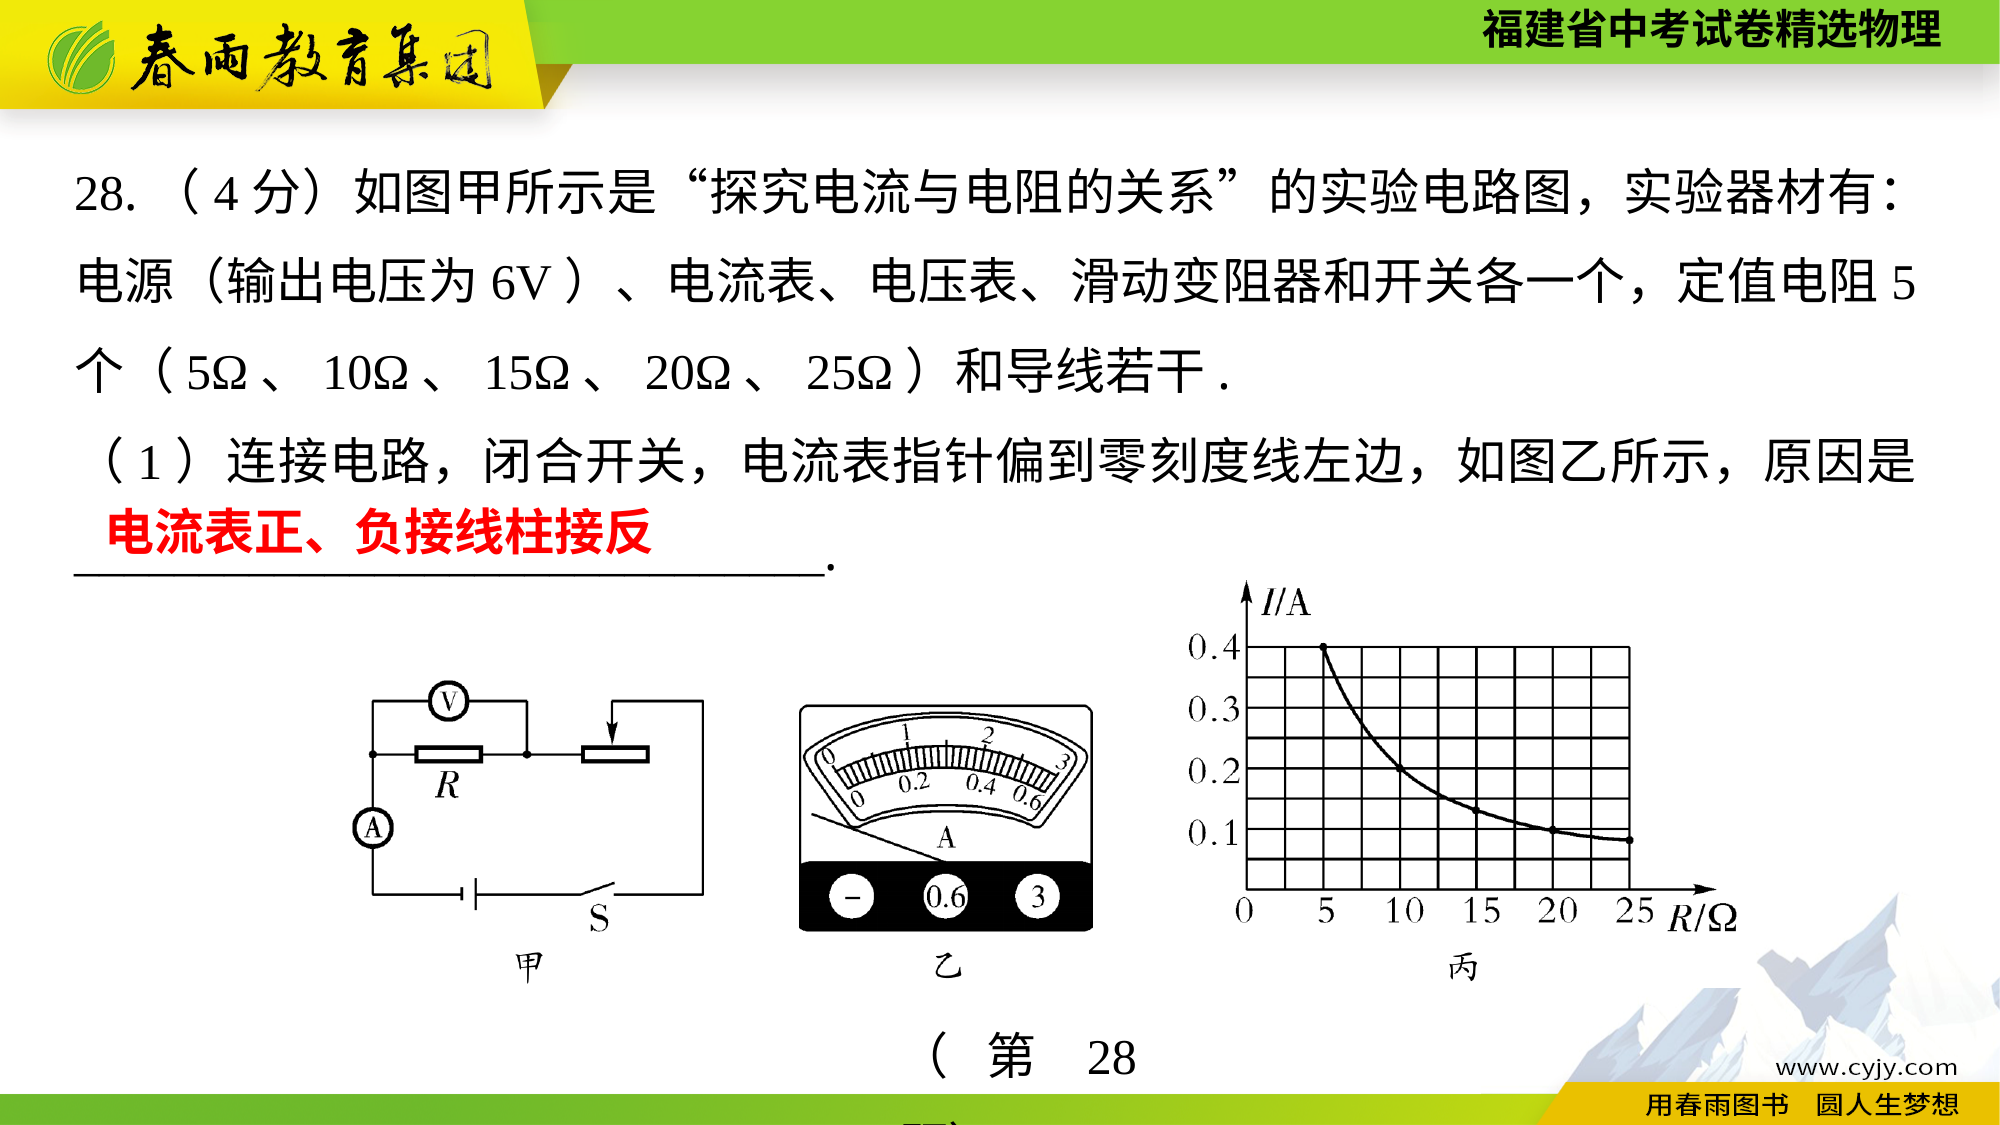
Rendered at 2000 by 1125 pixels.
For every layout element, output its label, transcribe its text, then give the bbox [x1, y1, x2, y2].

text_box （第28题） [883, 996, 1164, 1093]
list 28.（4分）如图甲所示是“探究电流与电阻的关系”的实验电路图，实验器材有：电源（输出电压为6V）、电流表、电压表、滑动变阻器和开关各一个，定值电阻5个（5Ω、10Ω、15Ω、20Ω、25Ω）和导线若干. （1）连接电路，闭合开关，电流表指针偏到零刻度线左边，如图乙所示，原因是______________________________. [59, 122, 1944, 581]
picture [0, 0, 2000, 1125]
text_box 电流表正、负接线柱接反 [89, 493, 720, 569]
